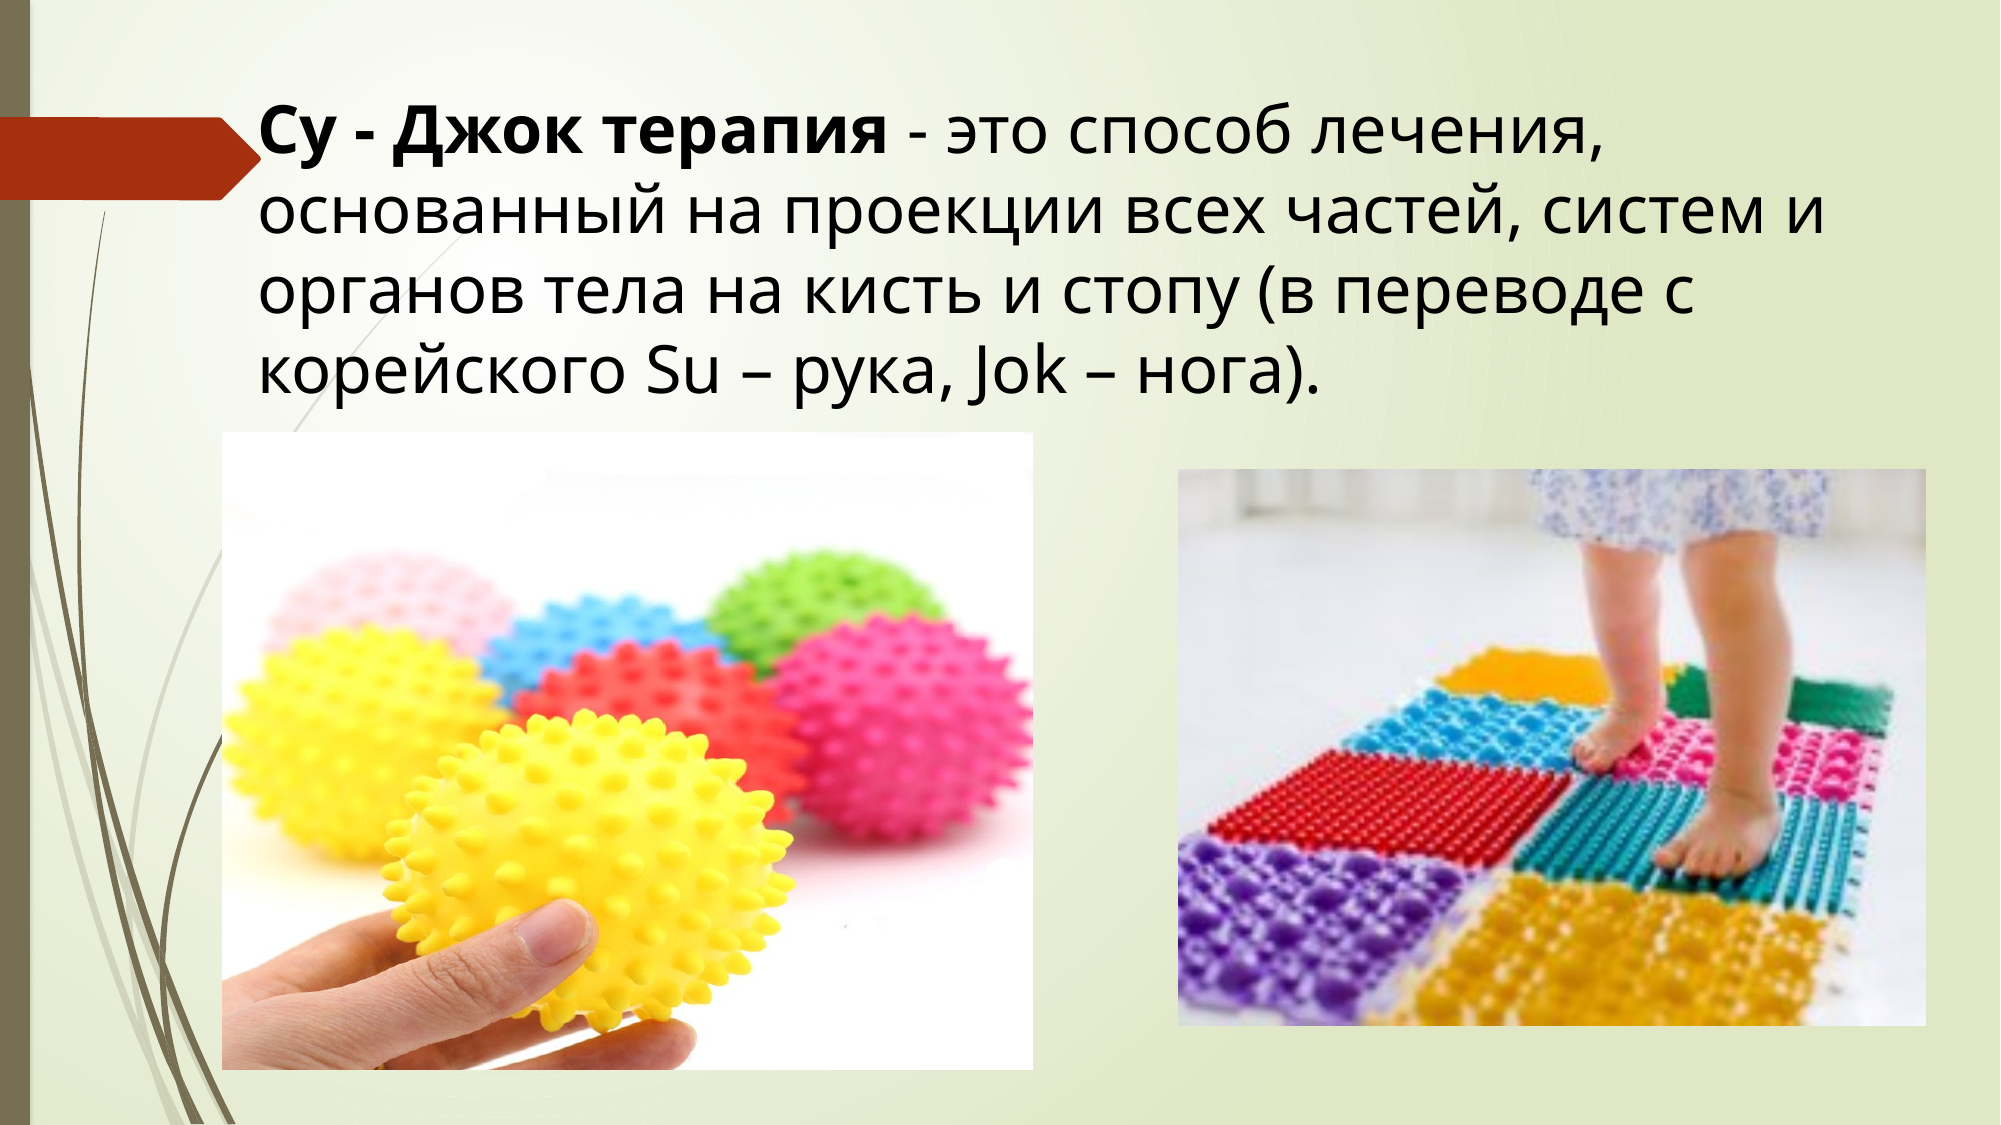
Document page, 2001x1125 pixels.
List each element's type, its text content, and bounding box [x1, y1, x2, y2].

picture [1177, 469, 1926, 1027]
picture [221, 432, 1034, 1070]
text_box Су - Джок терапия - это способ лечения, основанный на проекции всех частей, систем и органов тела на кисть и стопу (в переводе с корейского Su – рука, Jok – нога). [242, 79, 1961, 415]
